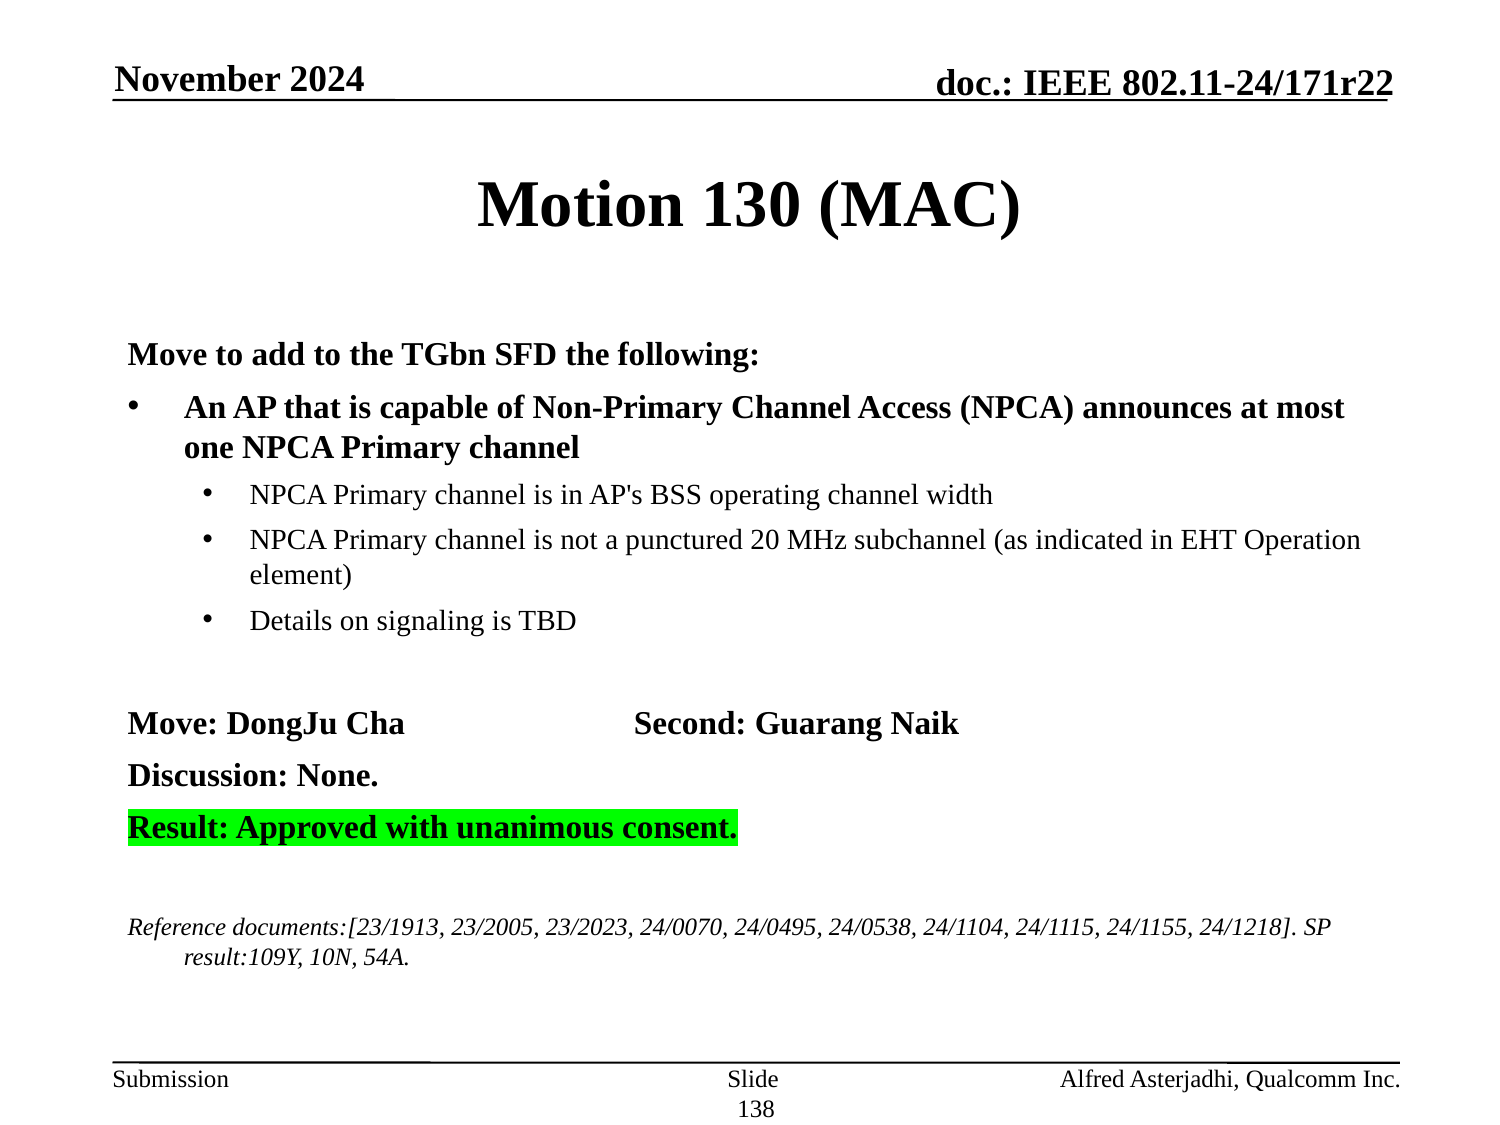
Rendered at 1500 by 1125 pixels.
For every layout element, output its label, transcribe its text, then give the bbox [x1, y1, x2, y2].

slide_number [114, 54, 423, 100]
footer Alfred Asterjadhi, Qualcomm Inc. [878, 1061, 1402, 1093]
title Motion 130 (MAC) [112, 112, 1388, 288]
list Move to add to the TGbn SFD the following: An AP that is capable of Non-Primary Channel Access (NPCA) announces at most one NPCA Primary channel NPCA Primary channel is in AP's BSS operating channel width NPCA Primary channel is not a punctured 20 MHz subchannel (as indicated in EHT Operation element) Details on signaling is TBD Move: DongJu Cha Second: Guarang Naik Discussion: None. Result: Approved with unanimous consent. Reference documents:[23/1913, 23/2005, 23/2023, 24/0070, 24/0495, 24/0538, 24/1104, 24/1115, 24/1155, 24/1218]. SP result:109Y, 10N, 54A. [112, 324, 1388, 1000]
slide_number Slide 138 [712, 1061, 800, 1123]
